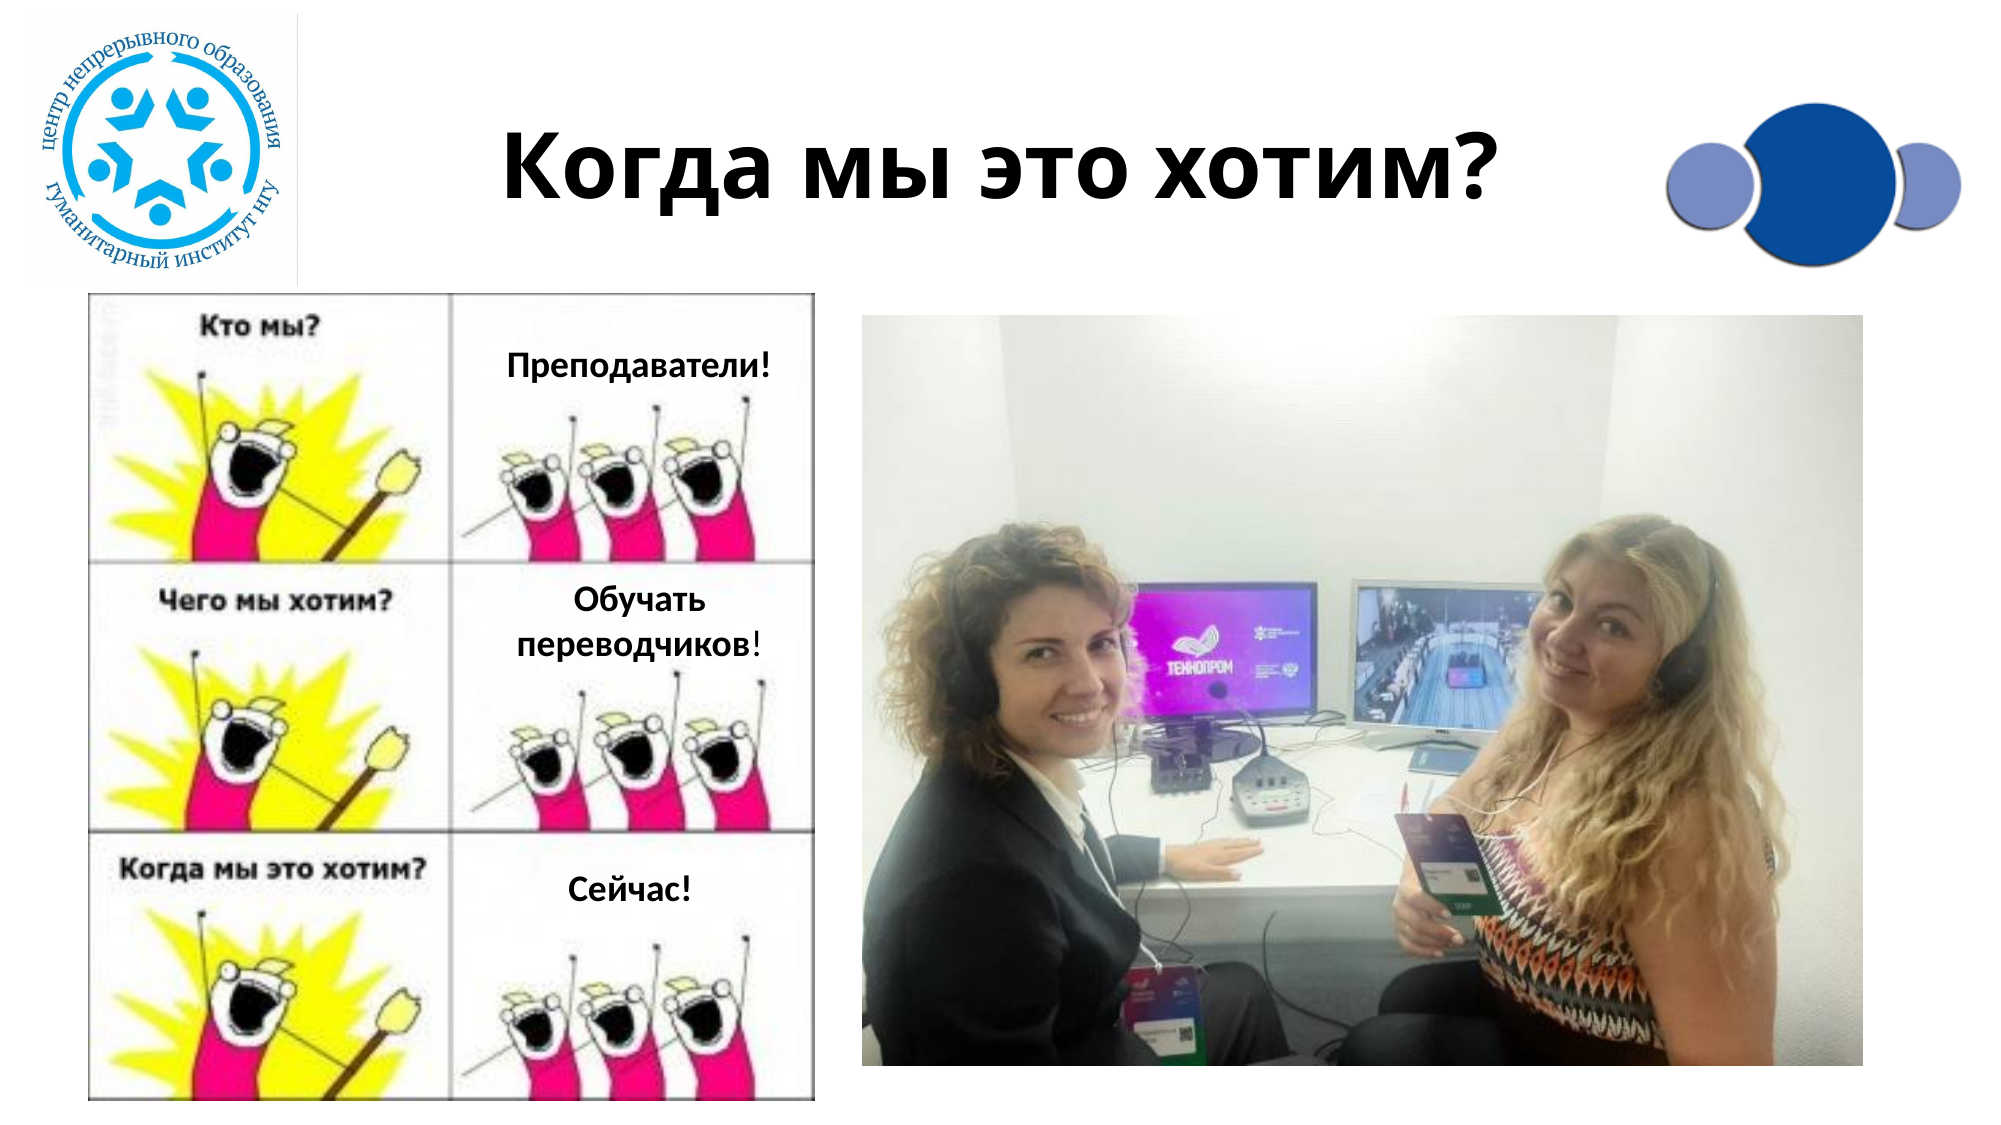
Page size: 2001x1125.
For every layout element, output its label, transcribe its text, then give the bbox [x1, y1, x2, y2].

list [88, 293, 815, 1101]
picture [862, 10, 1991, 1066]
title Когда мы это хотим? [298, 59, 1639, 278]
picture [24, 13, 298, 287]
